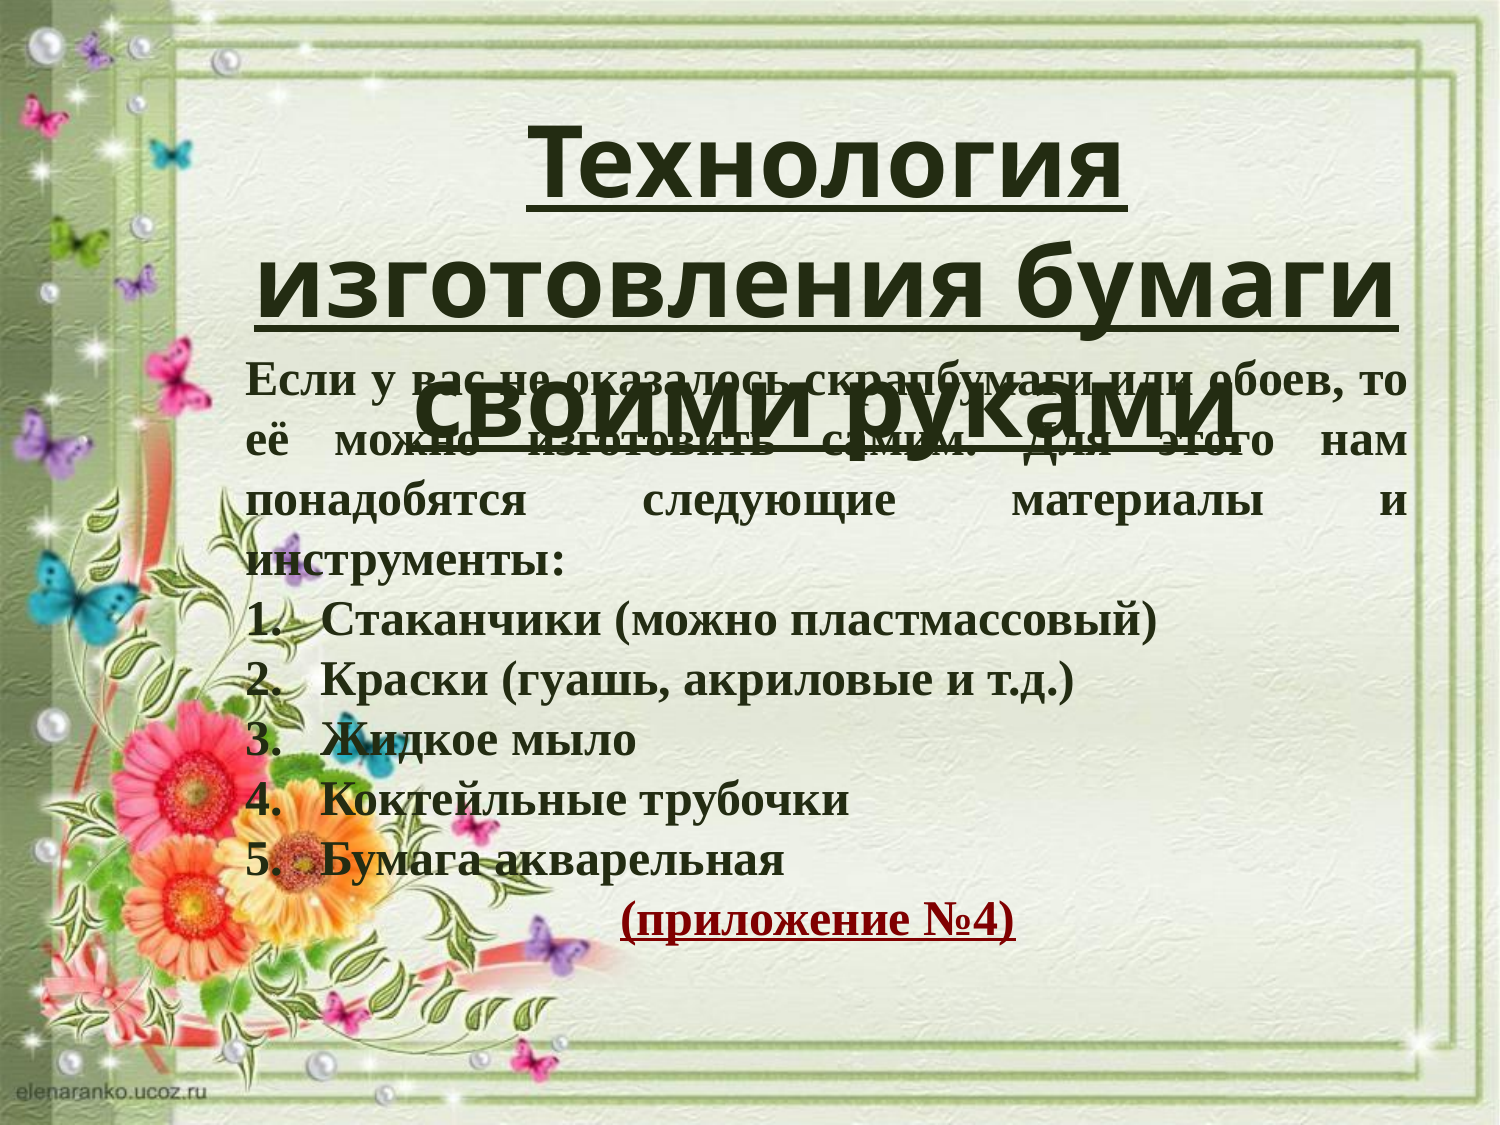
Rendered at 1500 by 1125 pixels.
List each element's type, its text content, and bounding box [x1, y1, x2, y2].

picture [0, 0, 1500, 1125]
text_box Технология изготовления бумаги своими руками [206, 90, 1447, 465]
text_box Если у вас не оказалось скрапбумаги или обоев, то её можно изготовить самим. Для этого нам понадобятся следующие материалы и инструменты: Стаканчики (можно пластмассовый) Краски (гуашь, акриловые и т.д.) Жидкое мыло Коктейльные трубочки Бумага акварельная (приложение №4) [230, 338, 1424, 1073]
